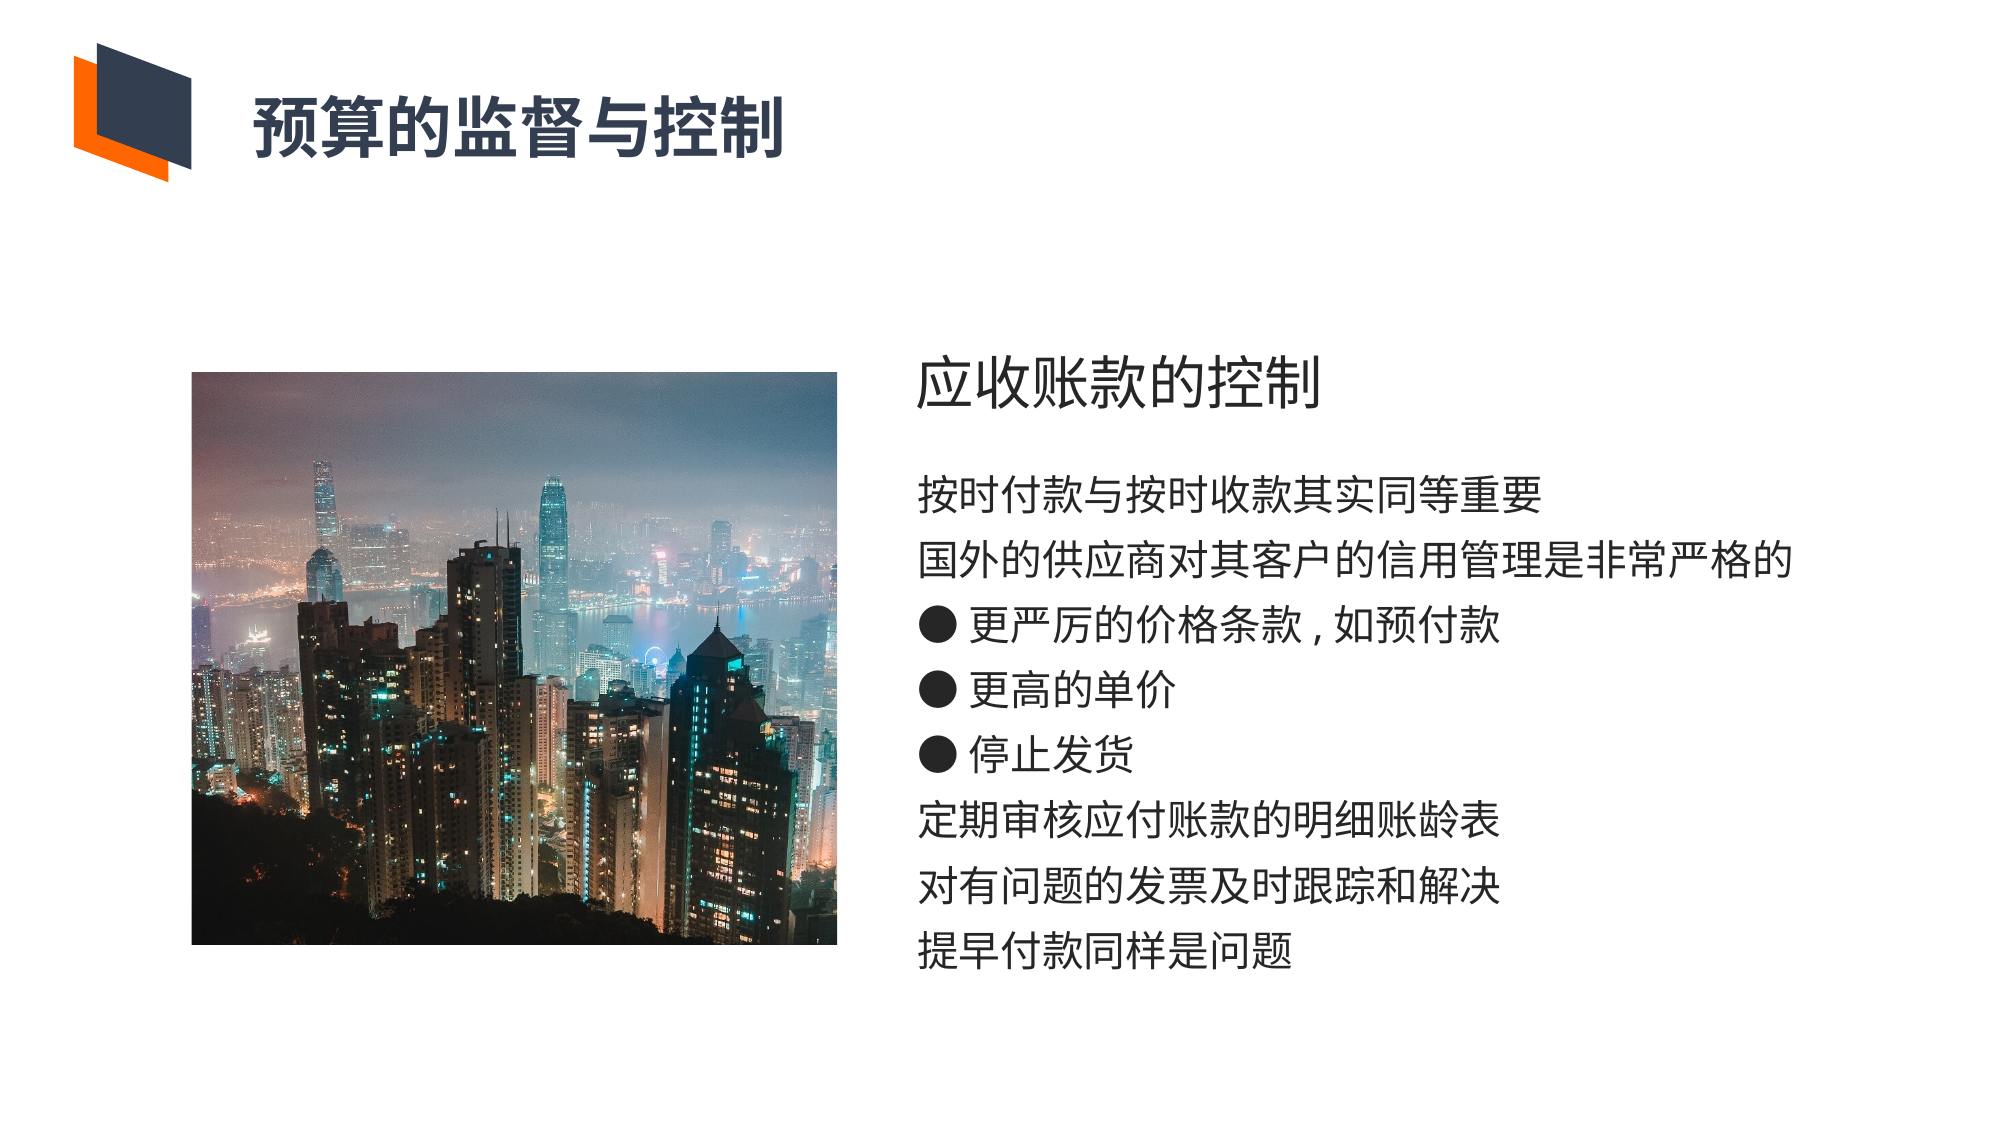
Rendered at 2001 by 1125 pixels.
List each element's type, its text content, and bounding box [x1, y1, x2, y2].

text_box 预算的监督与控制 [237, 43, 903, 218]
picture [191, 372, 838, 945]
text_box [73, 42, 192, 183]
text_box 应收账款的控制 [867, 339, 1371, 424]
text_box 按时付款与按时收款其实同等重要 国外的供应商对其客户的信用管理是非常严格的 ●更严厉的价格条款,如预付款 ●更高的单价 ●停止发货 定期审核应付账款的明细账龄表 对有问题的发票及时跟踪和解决 提早付款同样是问题 [902, 446, 2000, 982]
